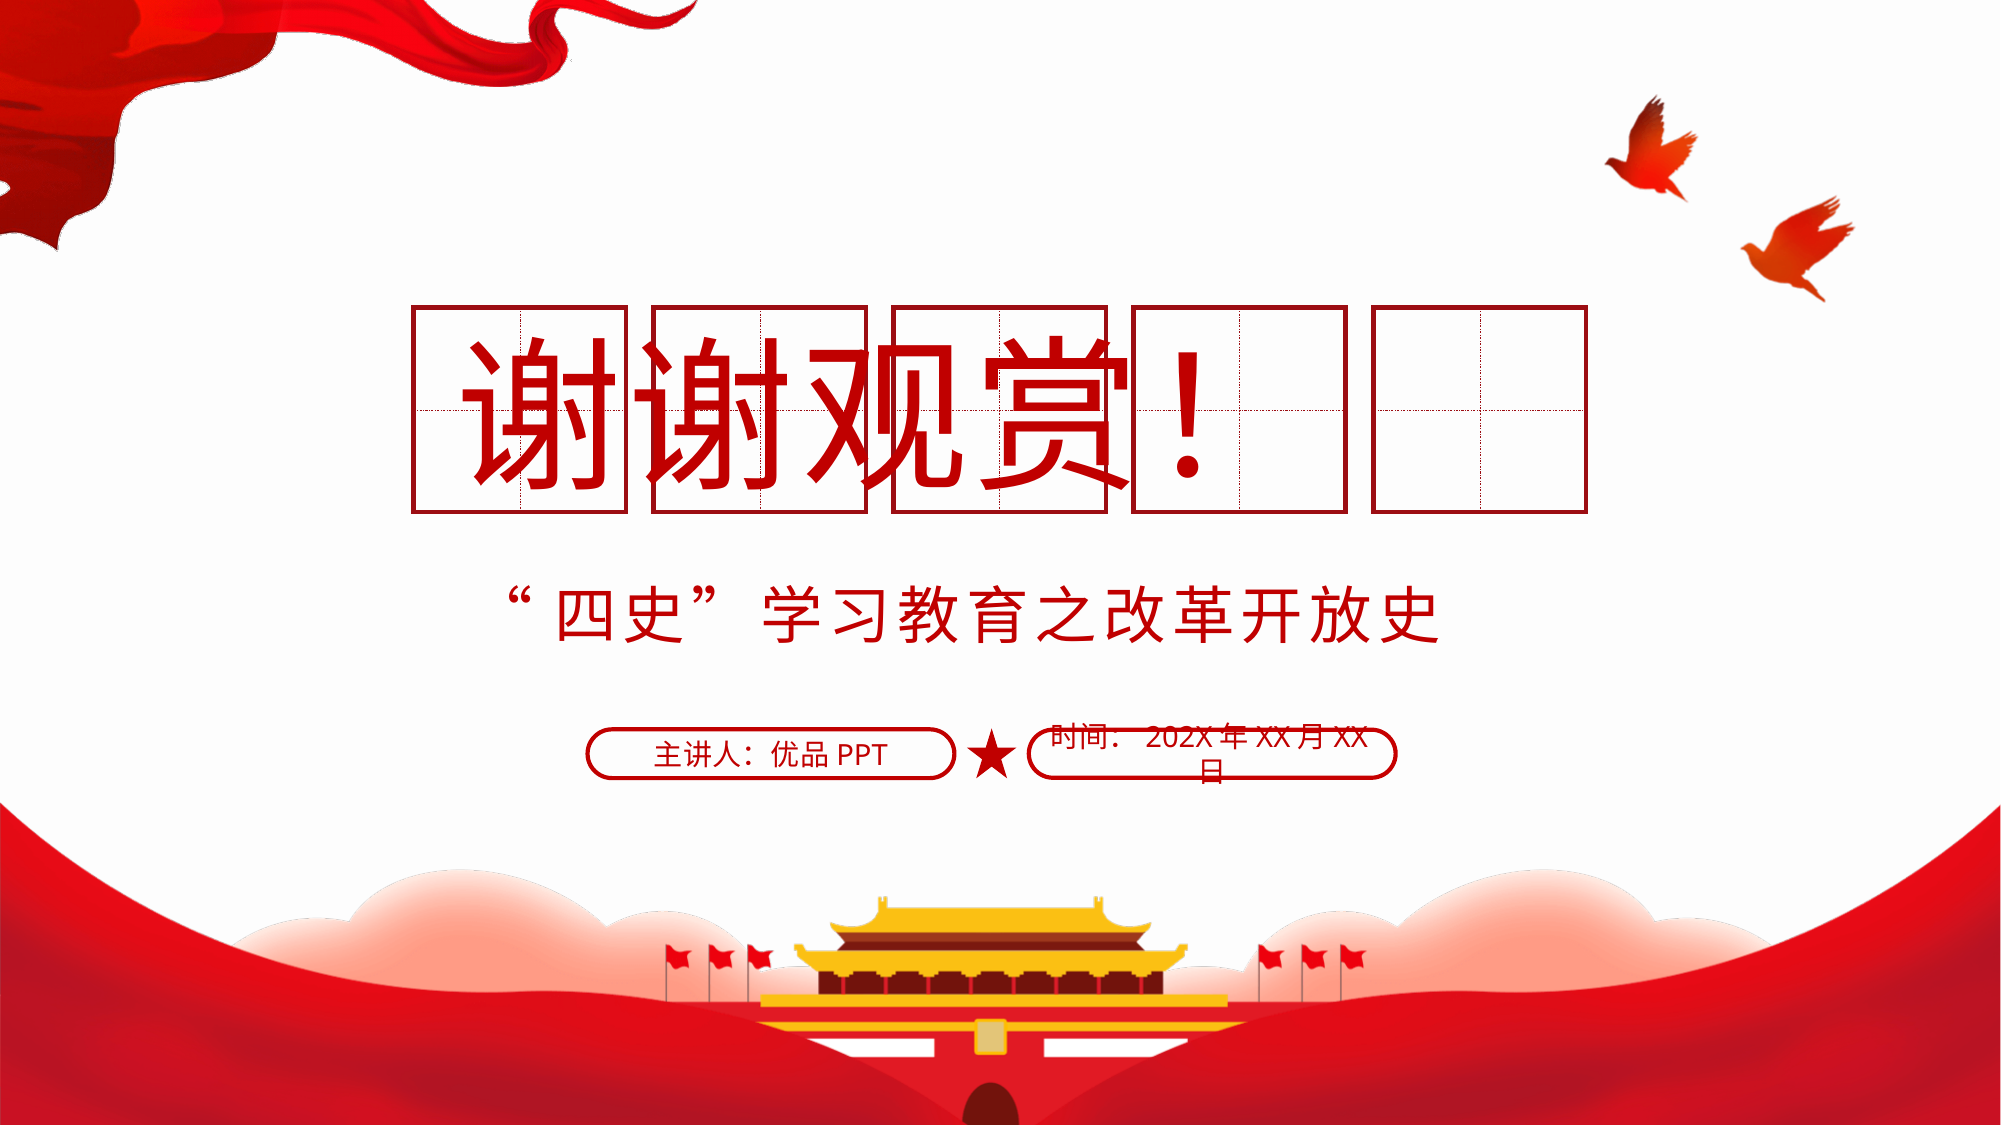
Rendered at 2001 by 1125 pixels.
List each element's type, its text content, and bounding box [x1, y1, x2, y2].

text_box 时间：202X年XX月XX日 [1035, 729, 1389, 737]
text_box [989, 728, 995, 737]
picture [0, 737, 2001, 1125]
text_box “四史”学习教育之改革开放史 [455, 568, 1545, 659]
text_box 谢谢观赏！ [440, 303, 1579, 307]
picture [1579, 81, 1942, 338]
text_box 主讲人：优品PPT [594, 729, 948, 737]
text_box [413, 307, 1587, 512]
picture [0, 0, 711, 255]
text_box 谢谢观赏！ [440, 338, 1588, 518]
